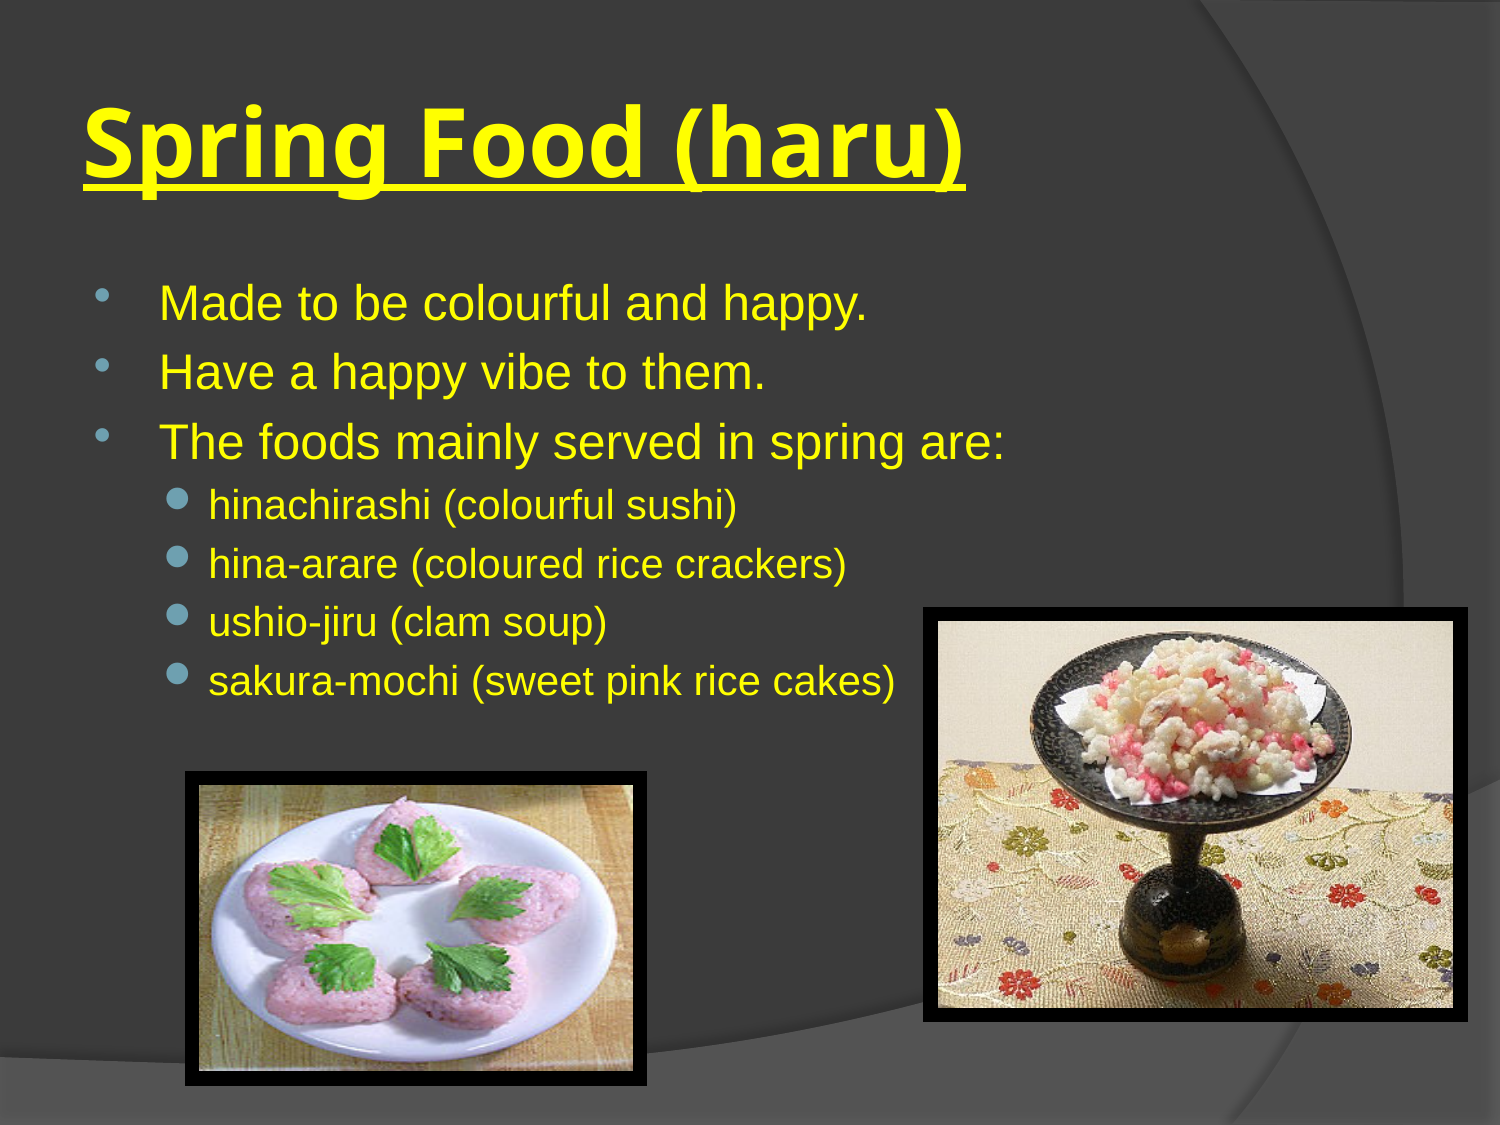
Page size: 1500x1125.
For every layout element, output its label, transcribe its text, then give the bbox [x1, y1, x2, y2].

picture [937, 620, 1454, 1008]
title Spring Food (haru) [75, 45, 1300, 233]
picture [198, 784, 633, 1072]
list Made to be colourful and happy. Have a happy vibe to them. The foods mainly served in spring are: hinachirashi (colourful sushi) hina-arare (coloured rice crackers) ushio-jiru (clam soup) sakura-mochi (sweet pink rice cakes) [75, 262, 1300, 739]
